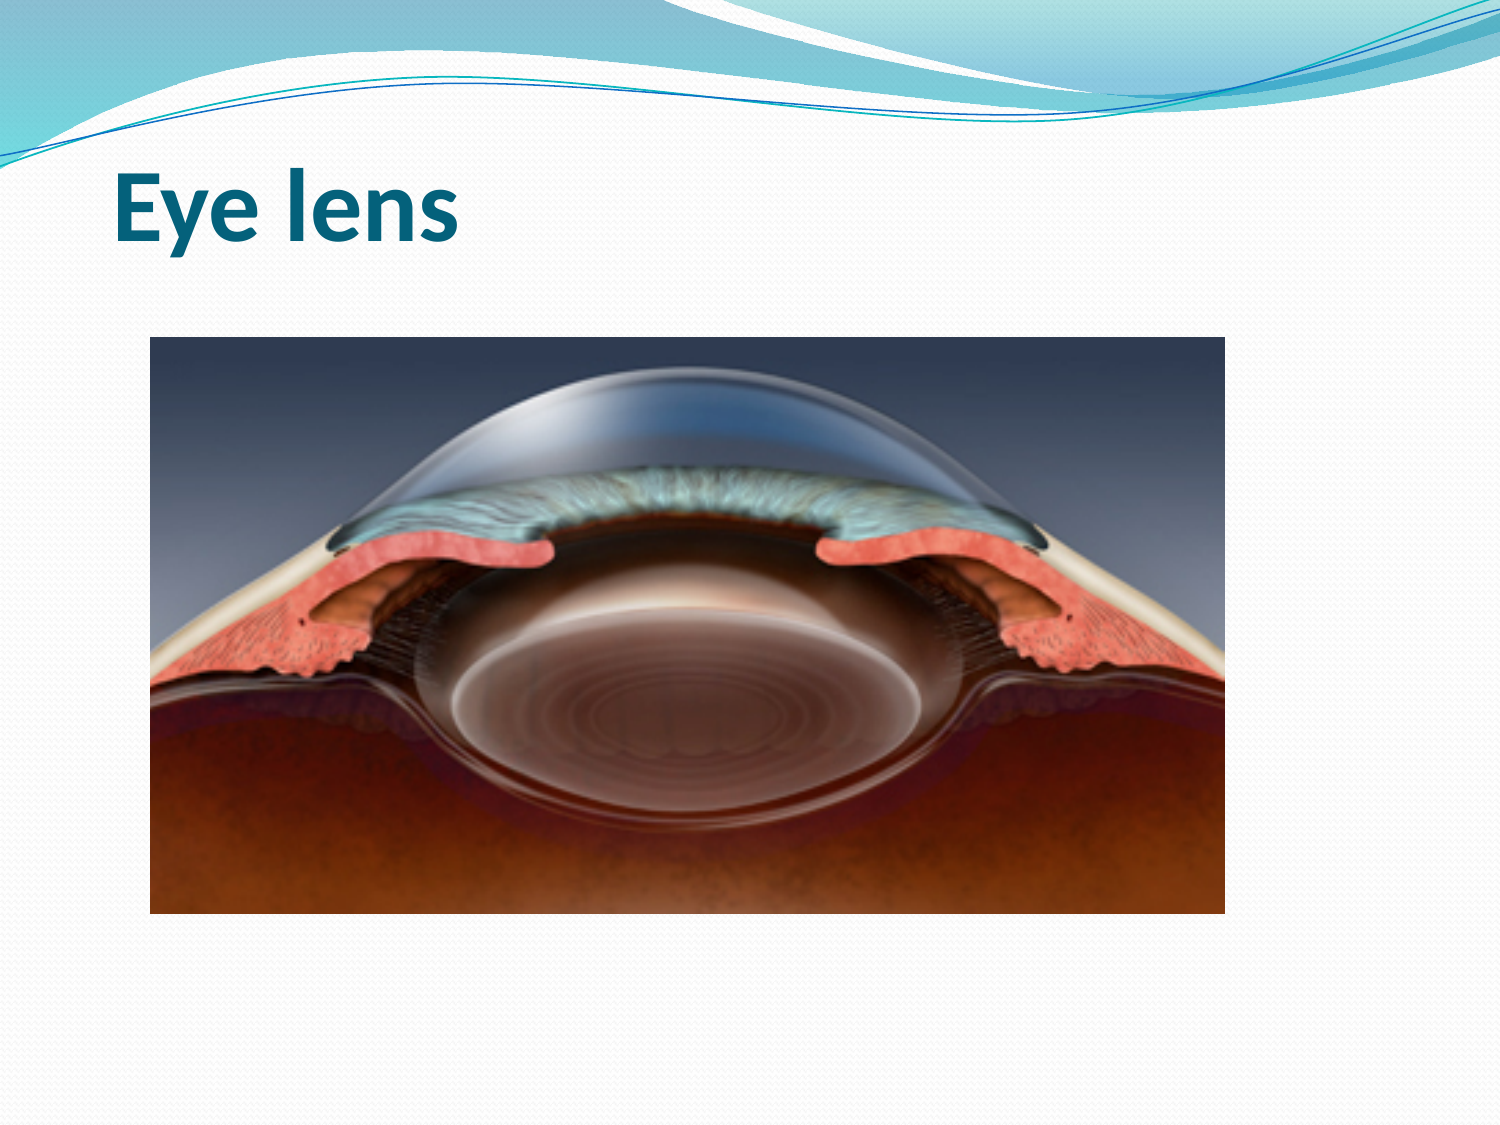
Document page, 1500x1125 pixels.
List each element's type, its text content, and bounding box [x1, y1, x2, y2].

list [149, 337, 1226, 914]
title Eye lens [112, 75, 1463, 263]
